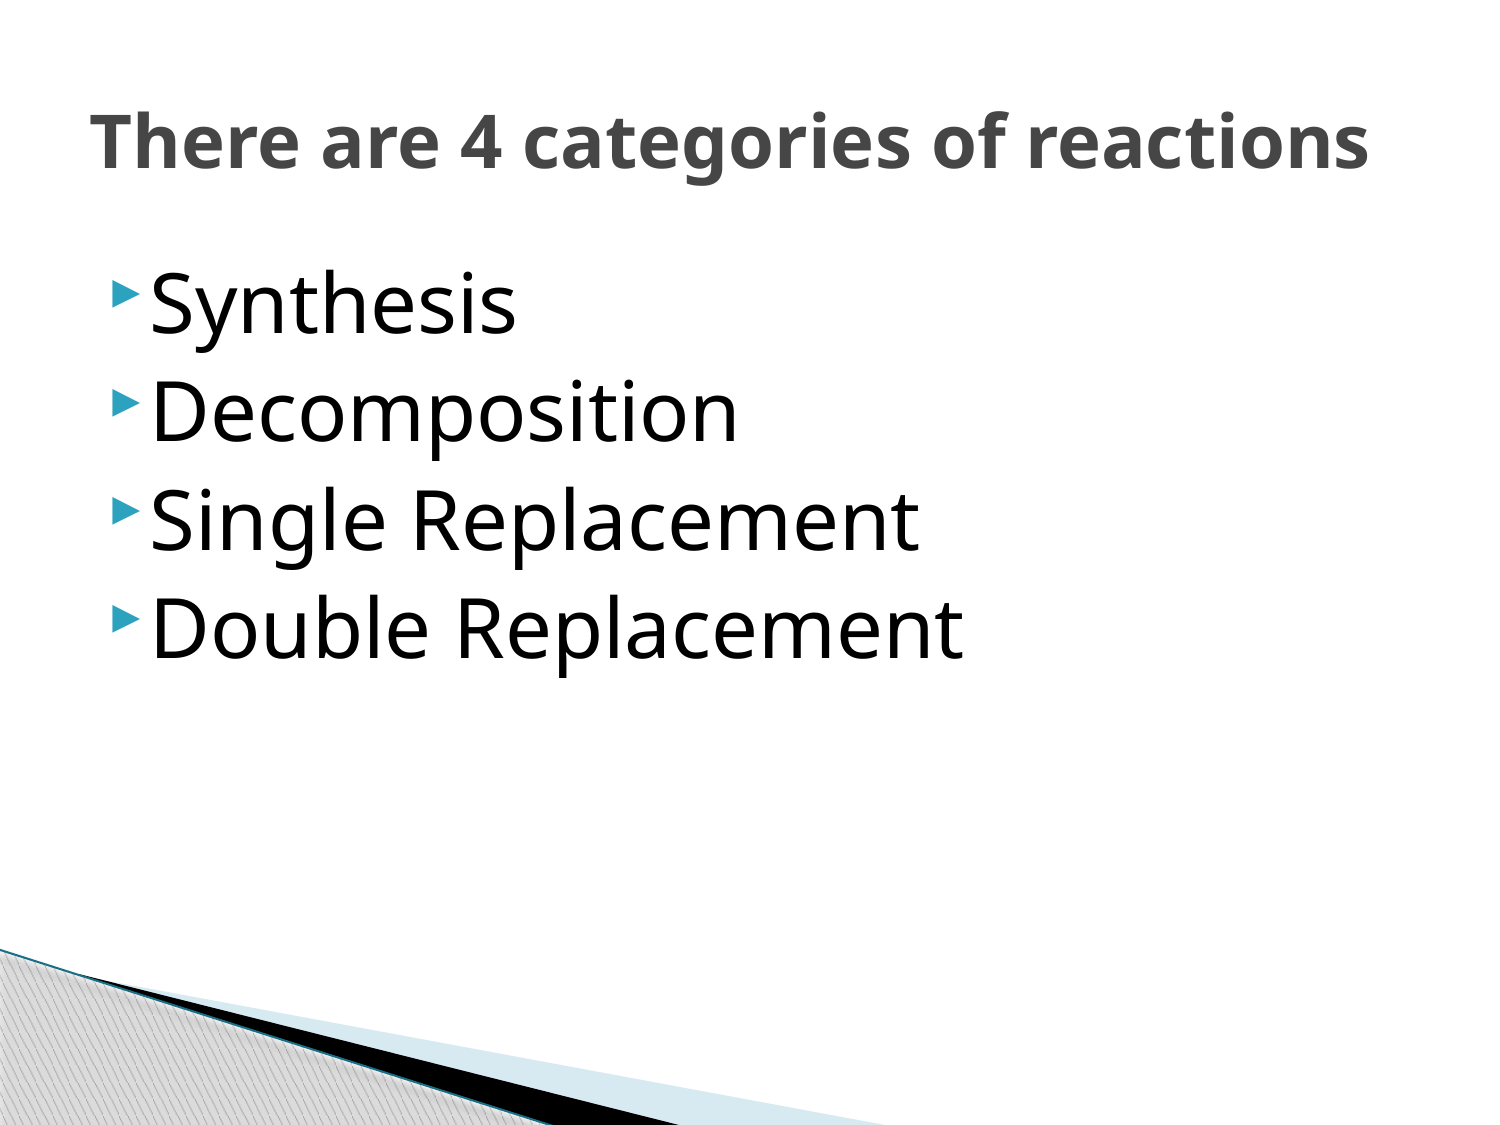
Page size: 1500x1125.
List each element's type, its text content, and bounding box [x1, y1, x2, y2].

list Synthesis Decomposition Single Replacement Double Replacement [75, 243, 1425, 986]
title There are 4 categories of reactions [75, 45, 1425, 233]
